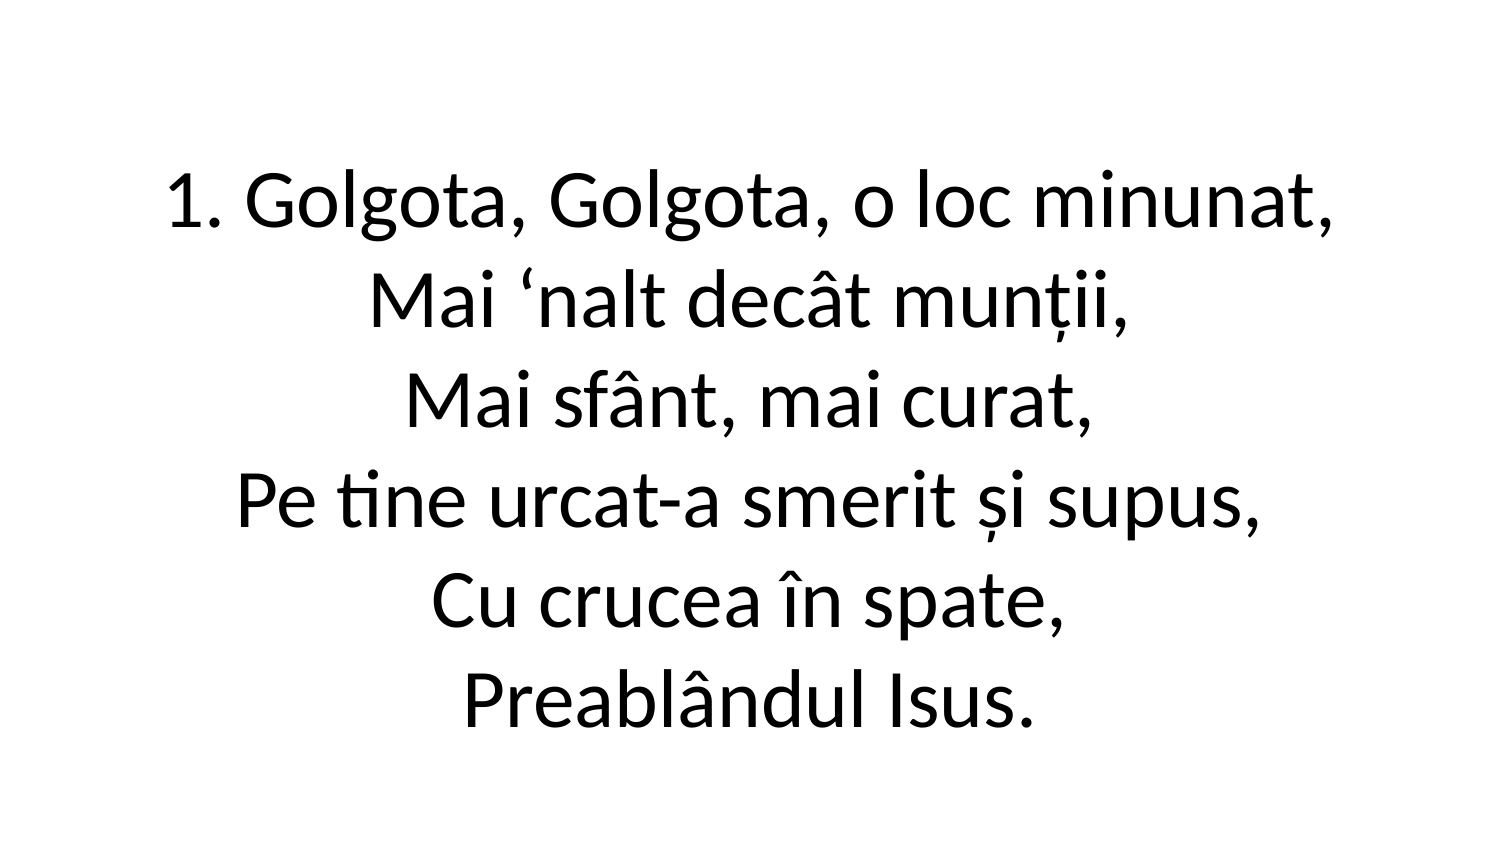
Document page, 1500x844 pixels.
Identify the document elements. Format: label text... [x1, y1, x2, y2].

text_box 1. Golgota, Golgota, o loc minunat, Mai ‘nalt decât munții, Mai sfânt, mai curat, Pe tine urcat-a smerit și supus, Cu crucea în spate, Preablândul Isus. [147, 92, 1353, 752]
